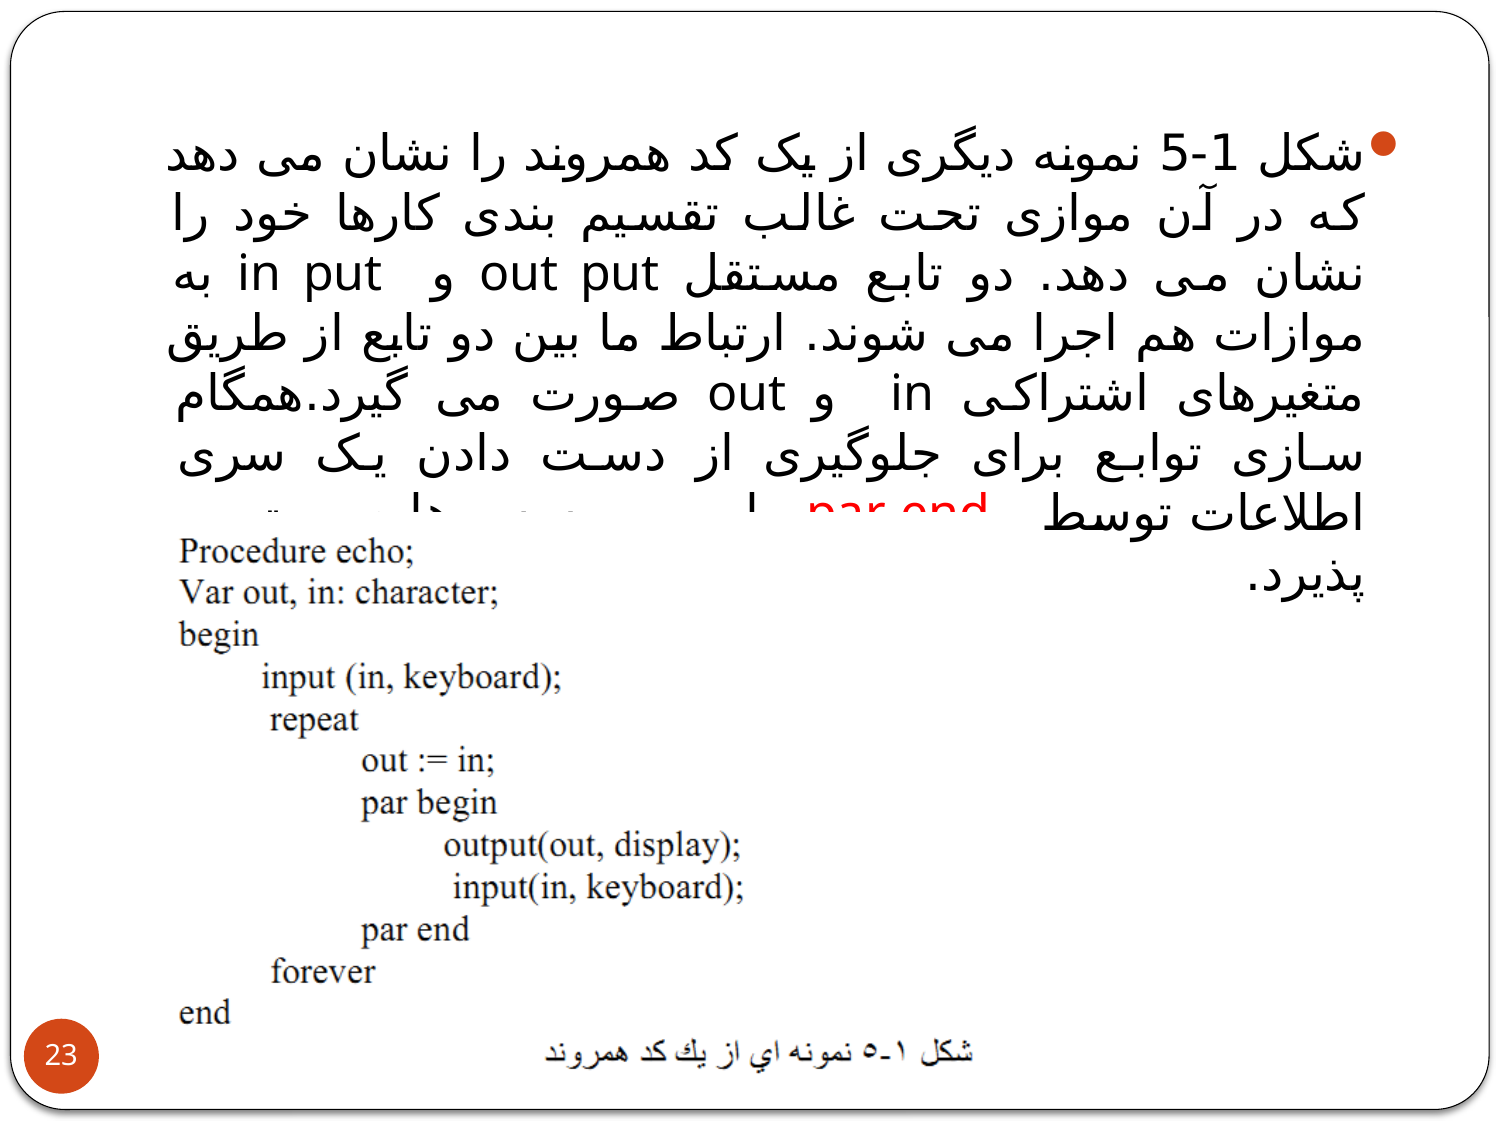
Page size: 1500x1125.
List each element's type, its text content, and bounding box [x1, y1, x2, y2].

slide_number 23 [23, 1018, 99, 1094]
picture [112, 512, 988, 1087]
list شکل 1-5 نمونه دیگری از یک کد همروند را نشان می دهد که در آن موازی تحت غالب تقسیم بندی کارها خود را نشان می دهد. دو تابع مستقل out put و in put به موازات هم اجرا می شوند. ارتباط ما بین دو تابع از طریق متغیرهای اشتراکی in و out صورت می گیرد.همگام سازی توابع برای جلوگیری از دست دادن یک سری اطلاعات توسط par end ما بین پروسس ها صورت می پذیرد. [150, 112, 1425, 988]
